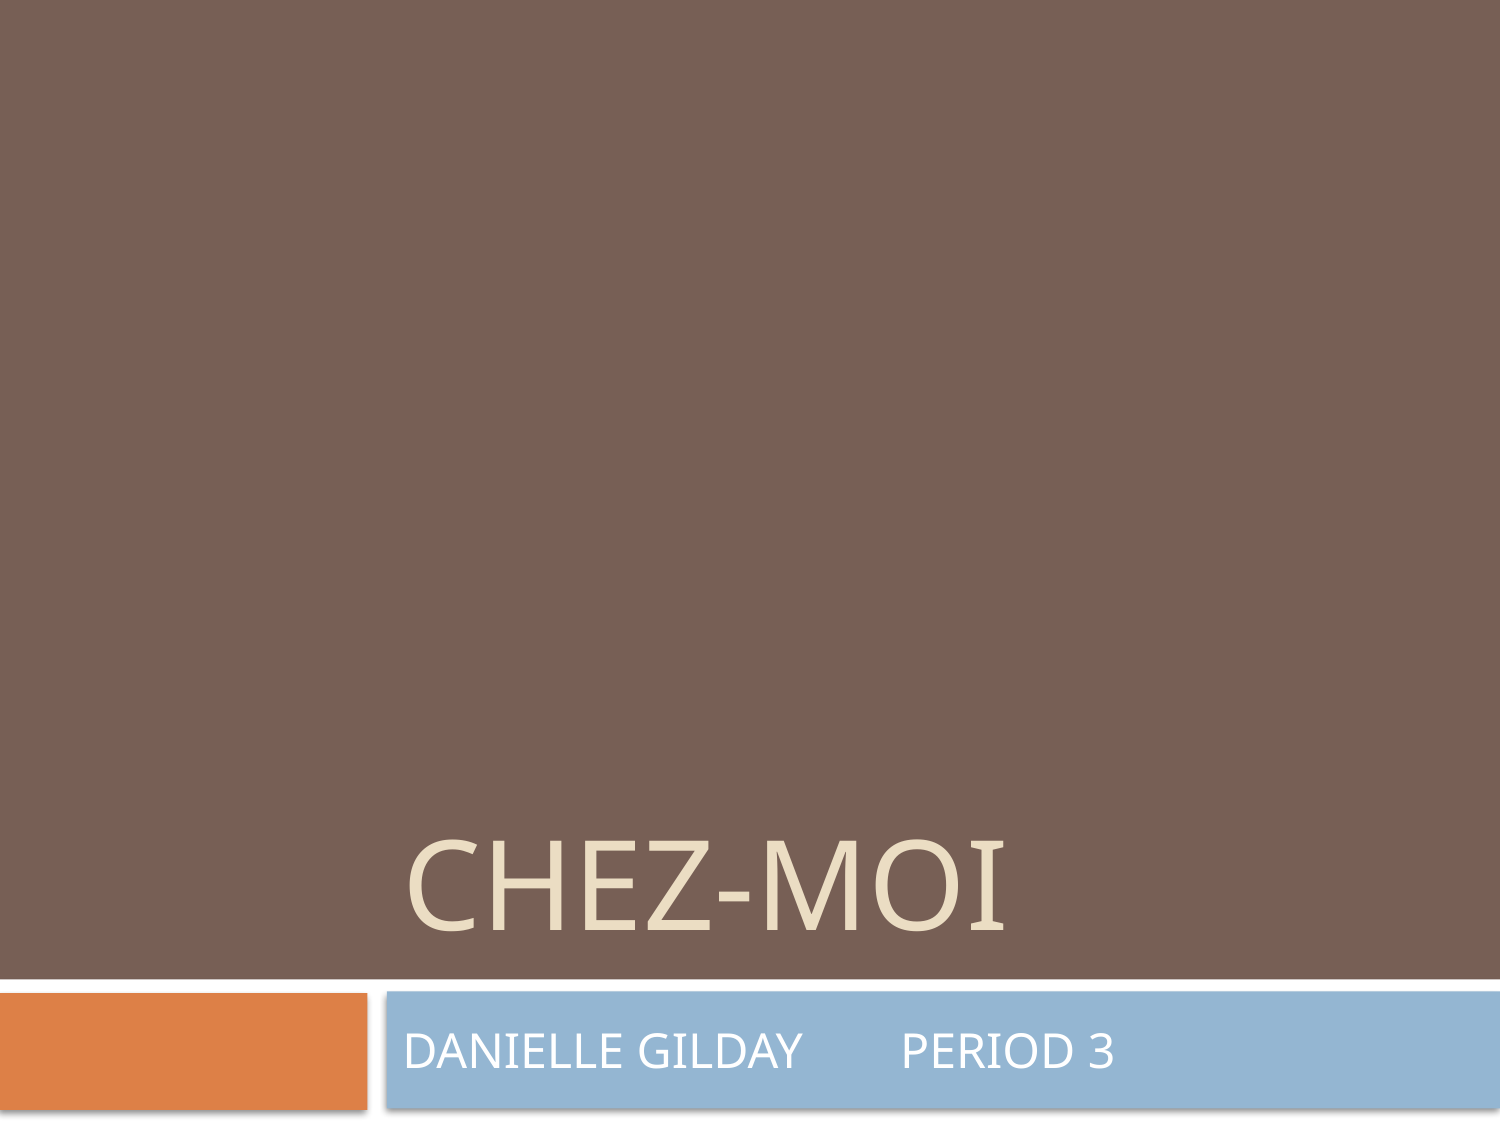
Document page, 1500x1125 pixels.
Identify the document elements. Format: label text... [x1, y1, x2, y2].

title CHEZ-MOI [387, 662, 1450, 963]
subtitle DANIELLE GILDAY PERIOD 3 [387, 992, 1488, 1105]
